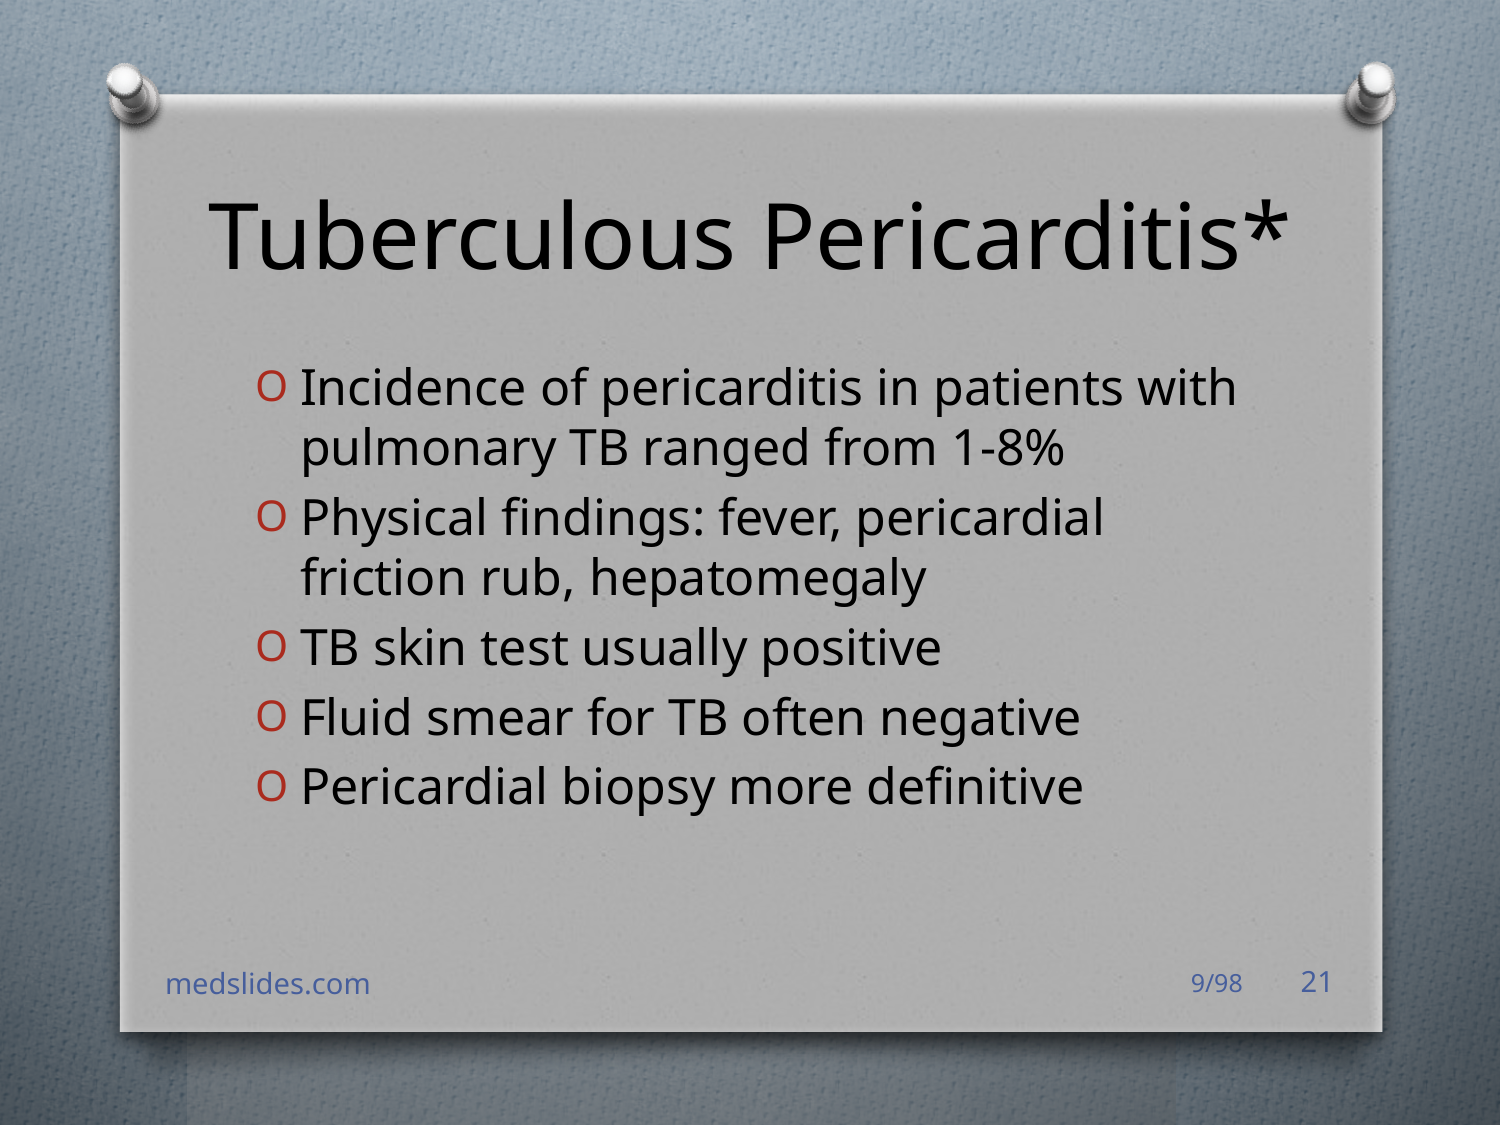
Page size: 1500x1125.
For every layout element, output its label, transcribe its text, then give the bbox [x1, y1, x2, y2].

picture [1317, 35, 1439, 156]
title Tuberculous Pericarditis* [179, 134, 1323, 332]
slide_number 21 [1258, 952, 1350, 1013]
slide_number 9/98 [1059, 952, 1258, 1013]
list Incidence of pericarditis in patients with pulmonary TB ranged from 1-8% Physical findings: fever, pericardial friction rub, hepatomegaly TB skin test usually positive Fluid smear for TB often negative Pericardial biopsy more definitive [240, 347, 1257, 939]
picture [75, 29, 198, 153]
footer medslides.com [150, 952, 1059, 1013]
